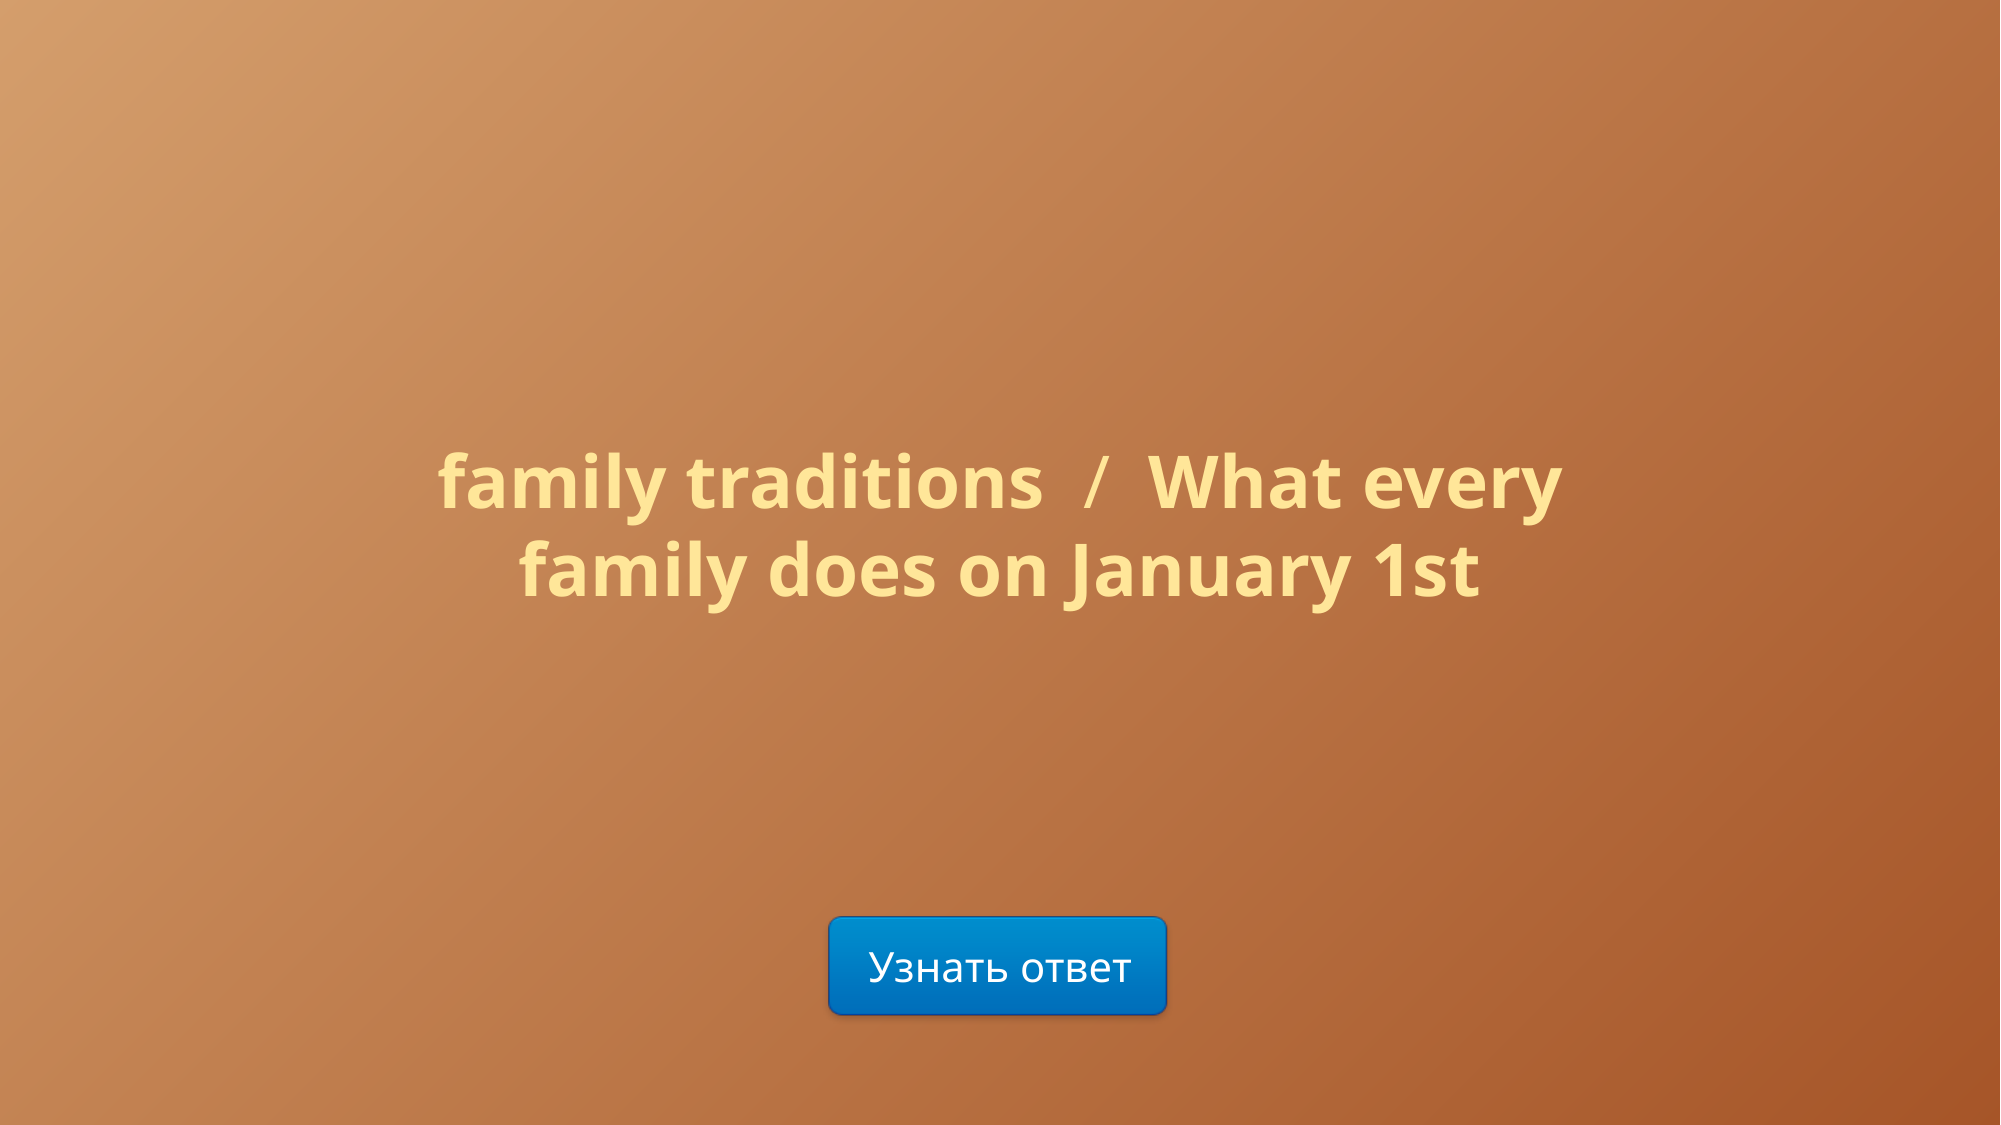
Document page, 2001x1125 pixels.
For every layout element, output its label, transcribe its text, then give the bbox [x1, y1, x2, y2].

text_box family traditions / What every family does on January 1st [403, 428, 1598, 619]
picture [793, 902, 1180, 1035]
